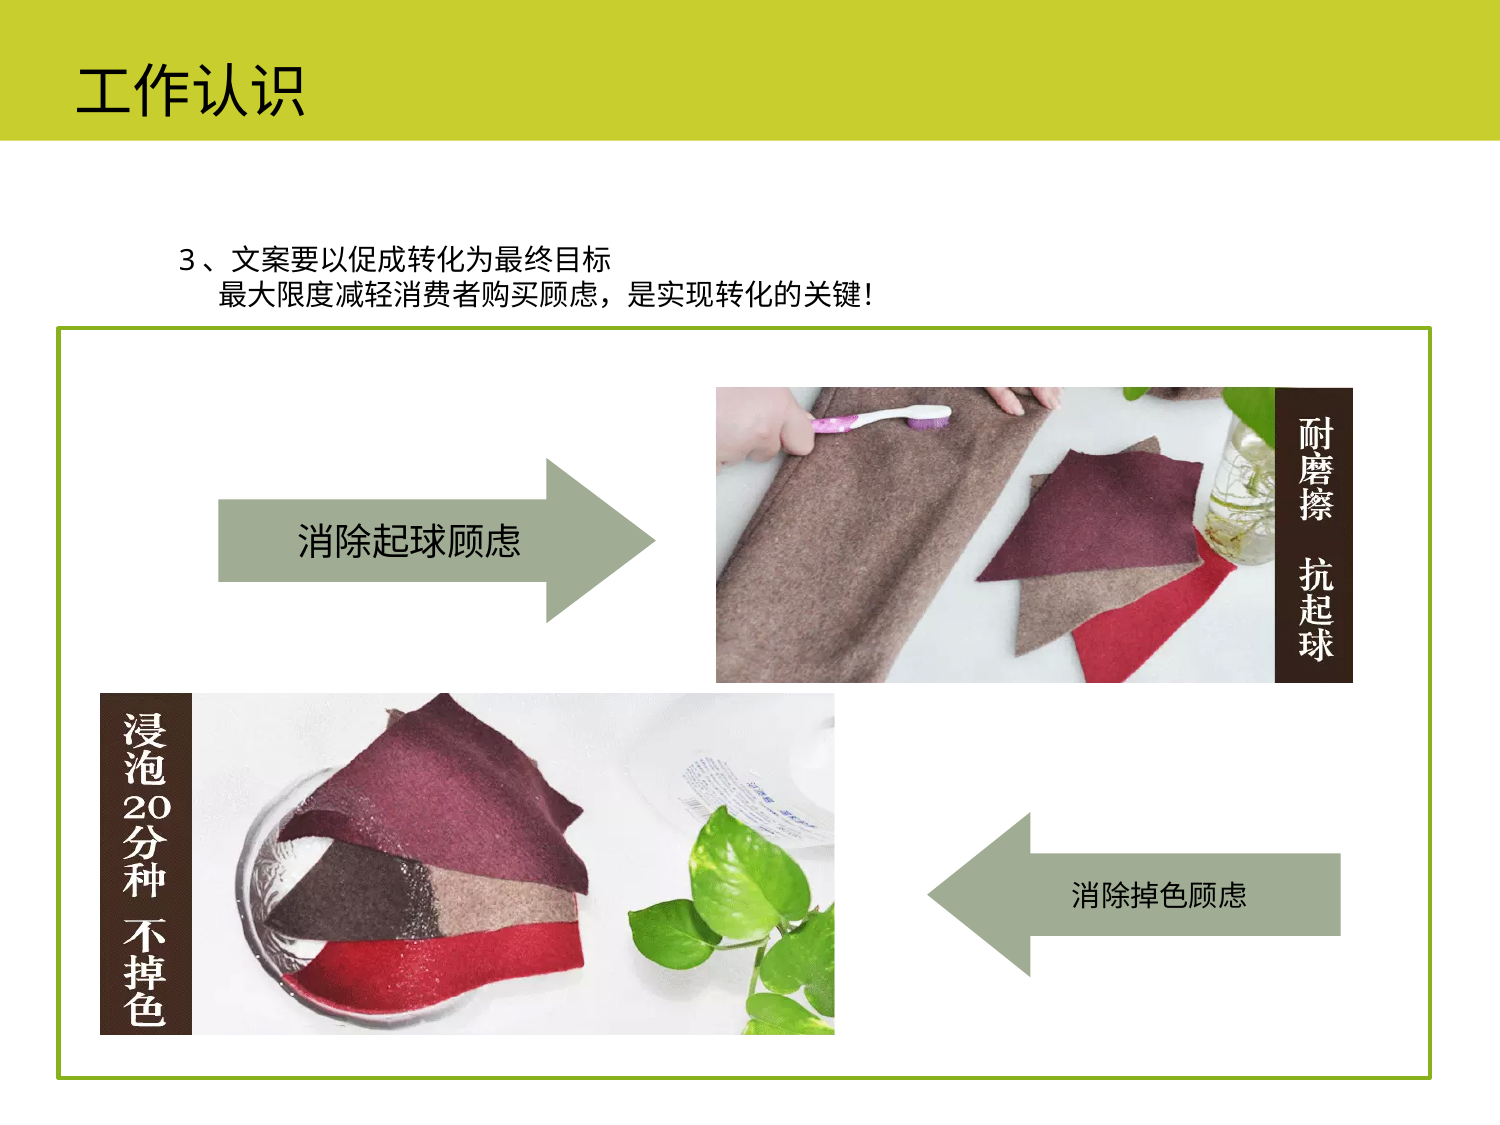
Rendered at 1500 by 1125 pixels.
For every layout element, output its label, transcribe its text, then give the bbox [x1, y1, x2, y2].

text_box [0, 0, 1500, 143]
text_box 工作认识 [60, 46, 323, 132]
text_box 3、文案要以促成转化为最终目标 最大限度减轻消费者购买顾虑，是实现转化的关键！ [163, 234, 1243, 326]
text_box [56, 326, 1432, 1080]
picture [714, 386, 1353, 684]
picture [100, 693, 835, 1035]
